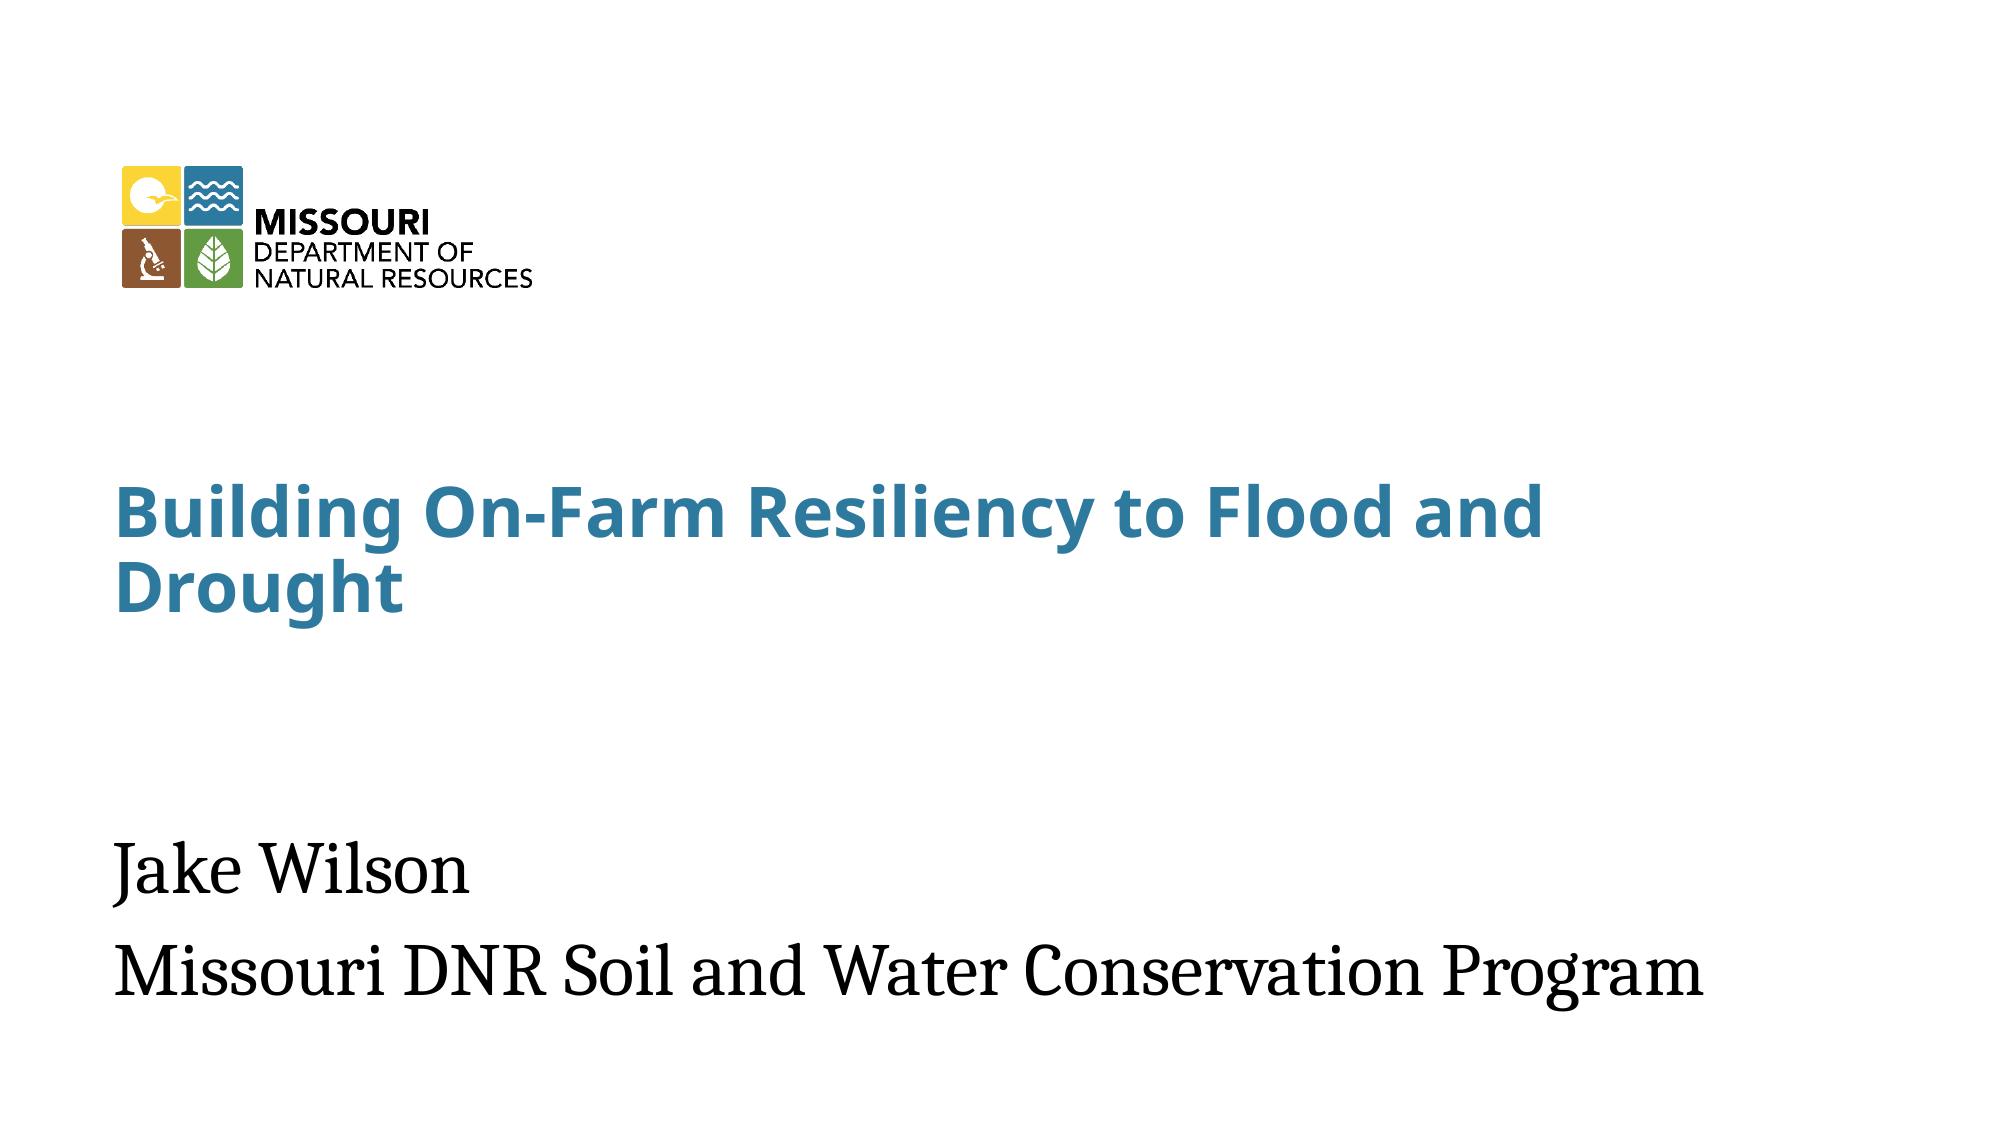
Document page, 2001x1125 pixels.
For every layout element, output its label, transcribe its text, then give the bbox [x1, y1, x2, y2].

picture [122, 166, 532, 288]
list Jake Wilson Missouri DNR Soil and Water Conservation Program [98, 821, 1824, 1022]
title Building On-Farm Resiliency to Flood and Drought [98, 469, 1824, 636]
